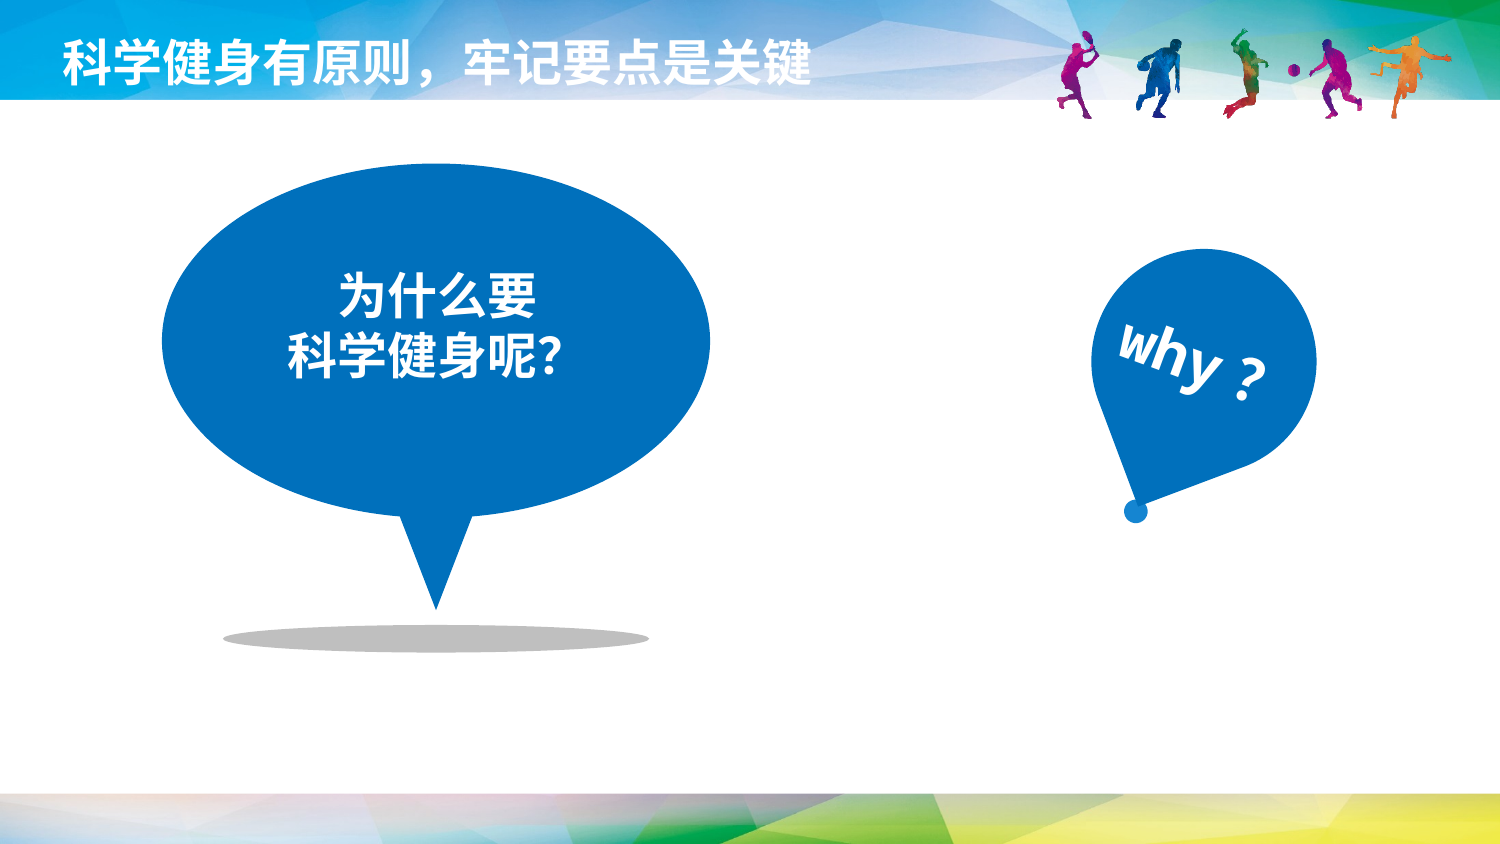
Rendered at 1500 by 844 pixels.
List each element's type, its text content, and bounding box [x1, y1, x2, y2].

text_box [1077, 245, 1304, 536]
picture [0, 794, 1500, 844]
picture [317, 0, 1500, 119]
text_box 科学健身有原则，牢记要点是关键 [47, 24, 828, 99]
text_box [161, 163, 711, 653]
